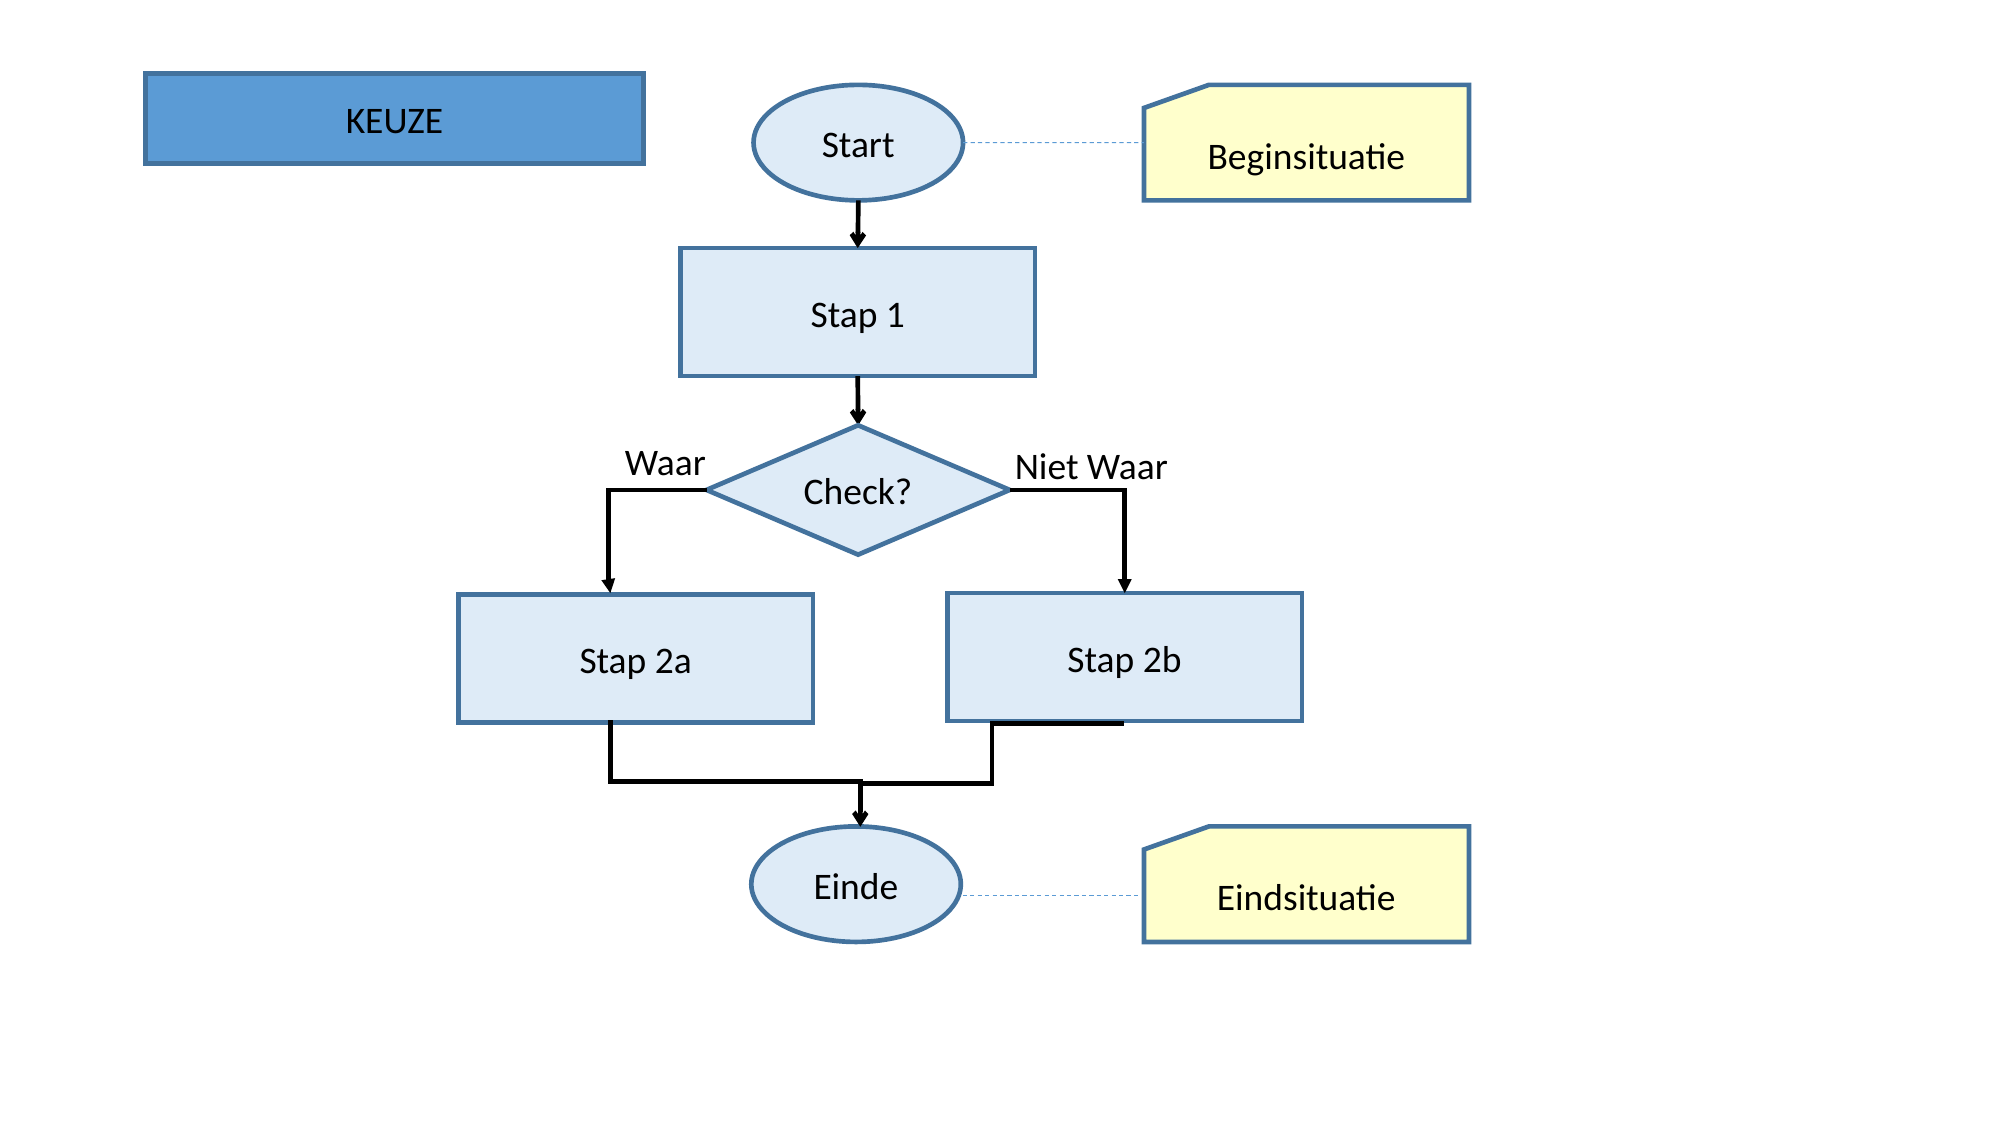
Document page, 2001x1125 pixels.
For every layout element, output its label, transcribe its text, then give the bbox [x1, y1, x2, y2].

text_box Check? [707, 424, 1001, 556]
text_box Waar [610, 430, 722, 491]
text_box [610, 489, 707, 593]
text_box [1009, 489, 1125, 593]
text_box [860, 723, 1124, 784]
text_box Beginsituatie [1142, 83, 1470, 202]
text_box Niet Waar [999, 434, 1184, 495]
text_box Eindsituatie [1142, 825, 1470, 943]
text_box Einde [750, 825, 962, 943]
text_box Stap 1 [679, 247, 1036, 377]
text_box Start [752, 83, 965, 202]
text_box Stap 2a [457, 594, 814, 724]
text_box Stap 2b [946, 592, 1303, 722]
text_box KEUZE [145, 72, 644, 164]
text_box [609, 720, 868, 827]
